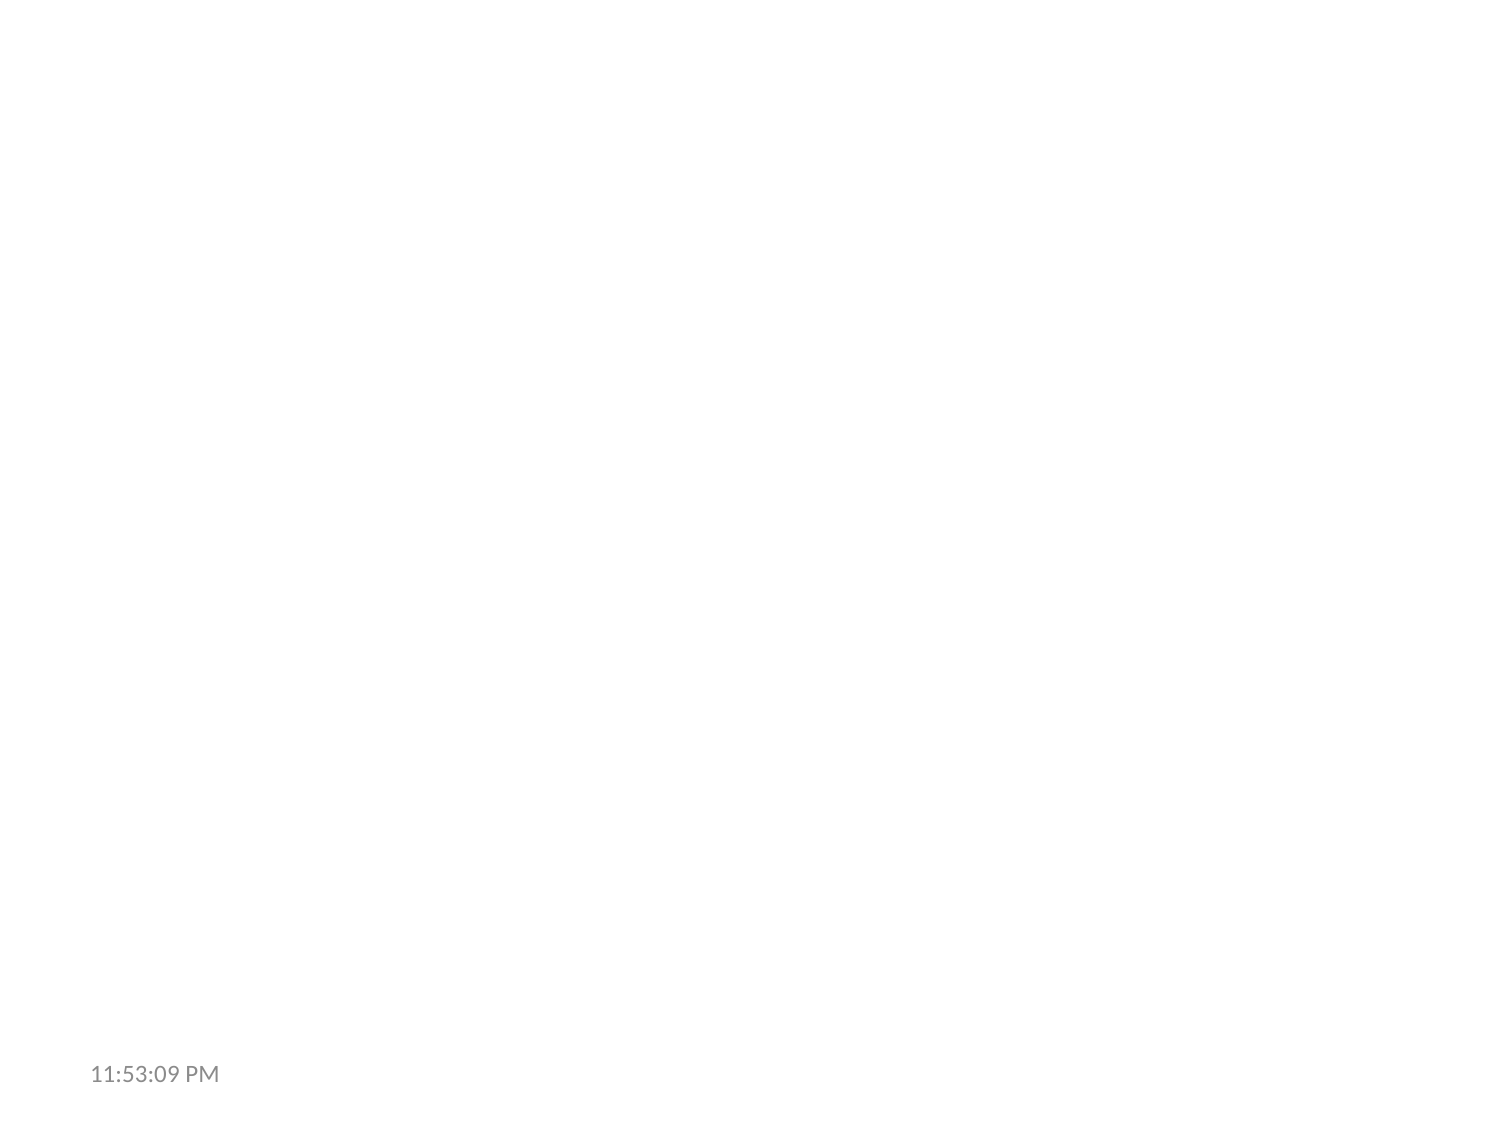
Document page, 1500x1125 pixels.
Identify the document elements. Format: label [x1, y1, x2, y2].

slide_number [75, 1042, 425, 1103]
